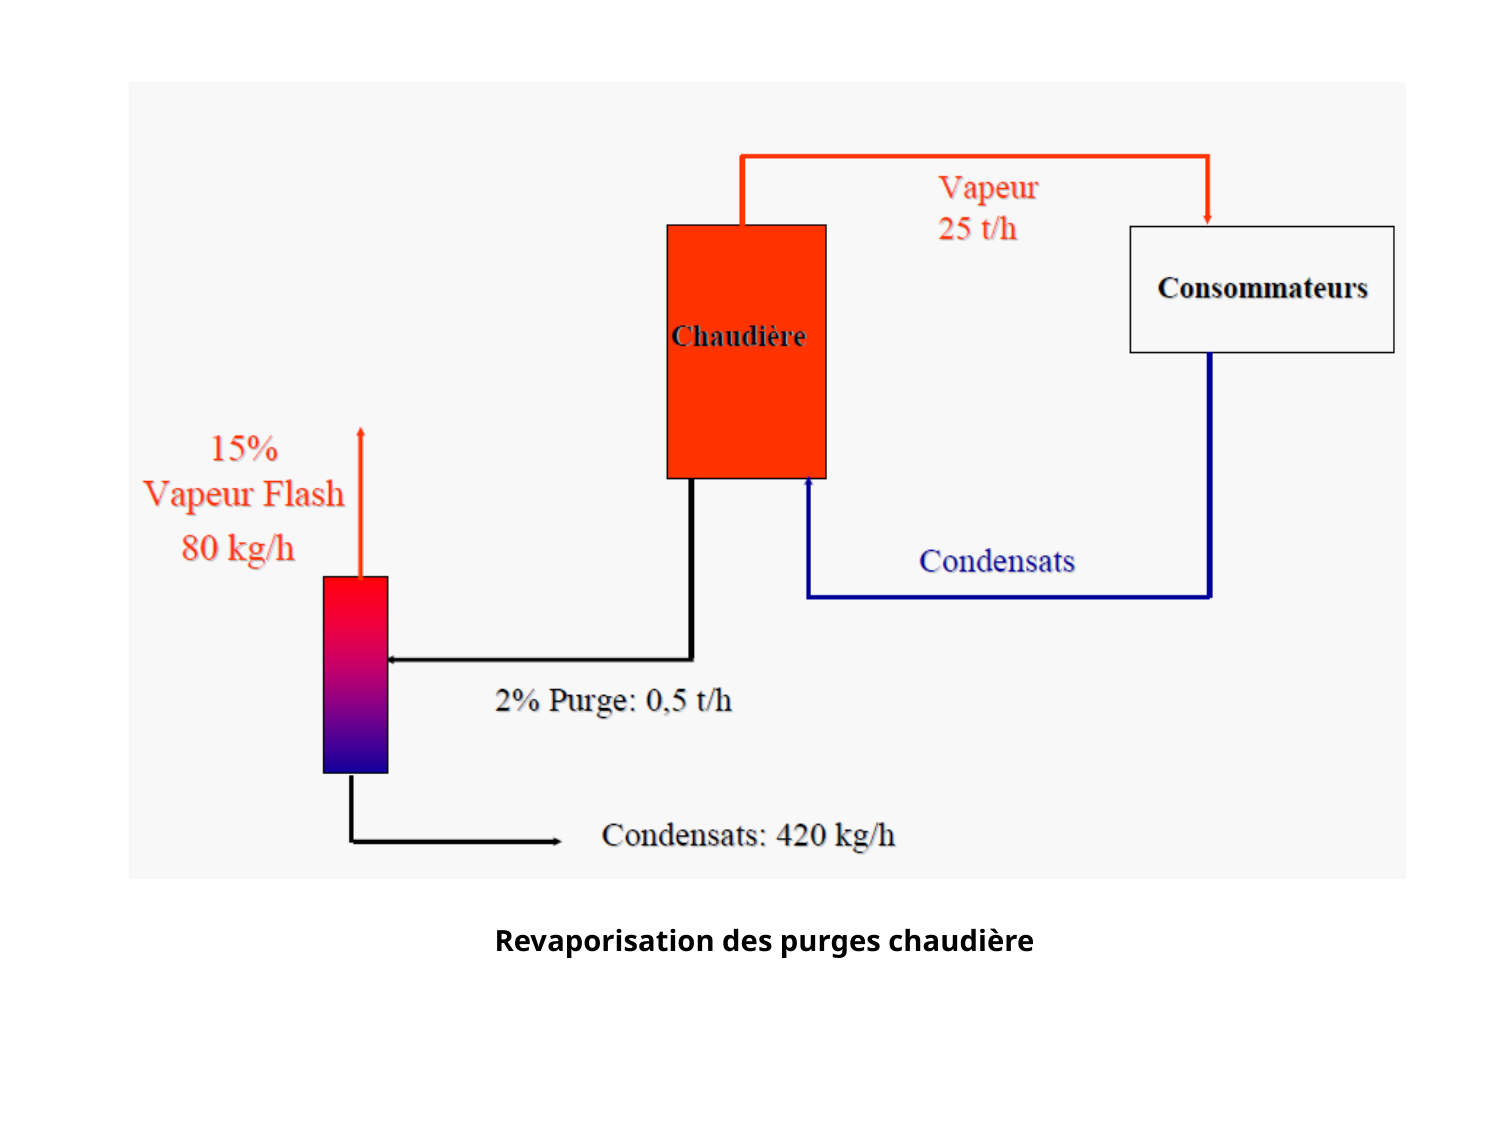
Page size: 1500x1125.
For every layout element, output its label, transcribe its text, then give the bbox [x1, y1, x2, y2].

picture [128, 81, 1407, 880]
text_box Revaporisation des purges chaudière [479, 914, 1050, 965]
